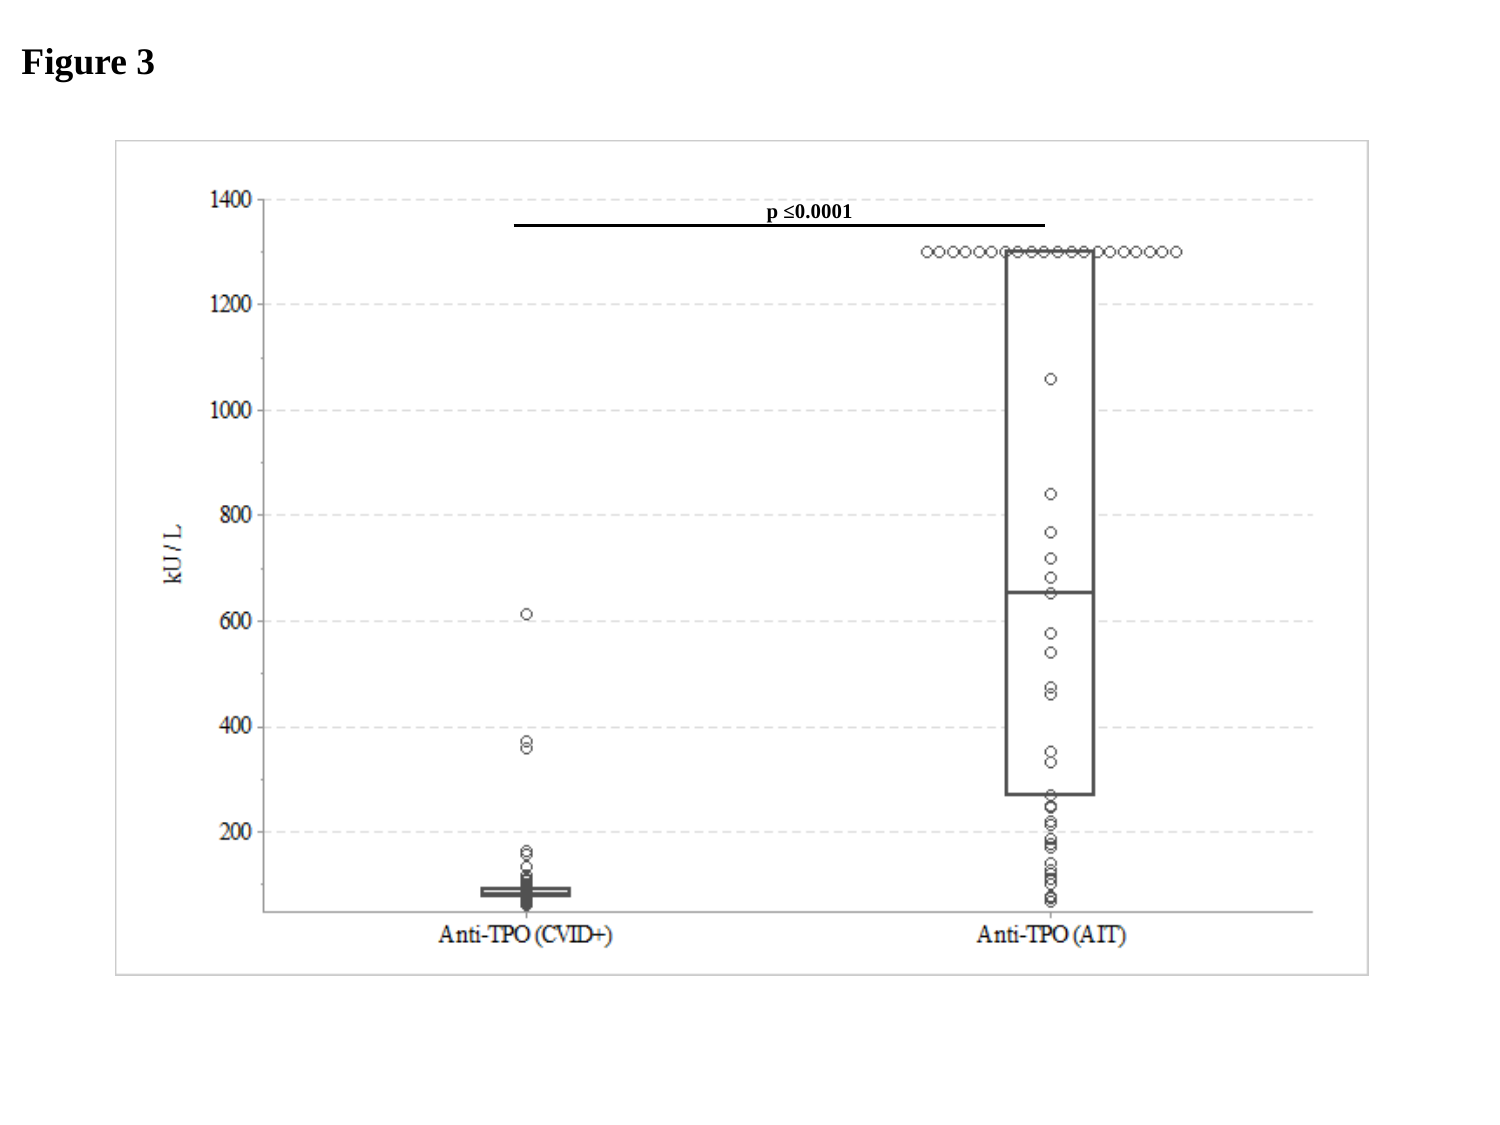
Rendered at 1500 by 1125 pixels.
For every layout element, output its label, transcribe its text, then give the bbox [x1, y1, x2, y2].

picture [115, 140, 1369, 977]
text_box Figure 3 [6, 29, 171, 90]
